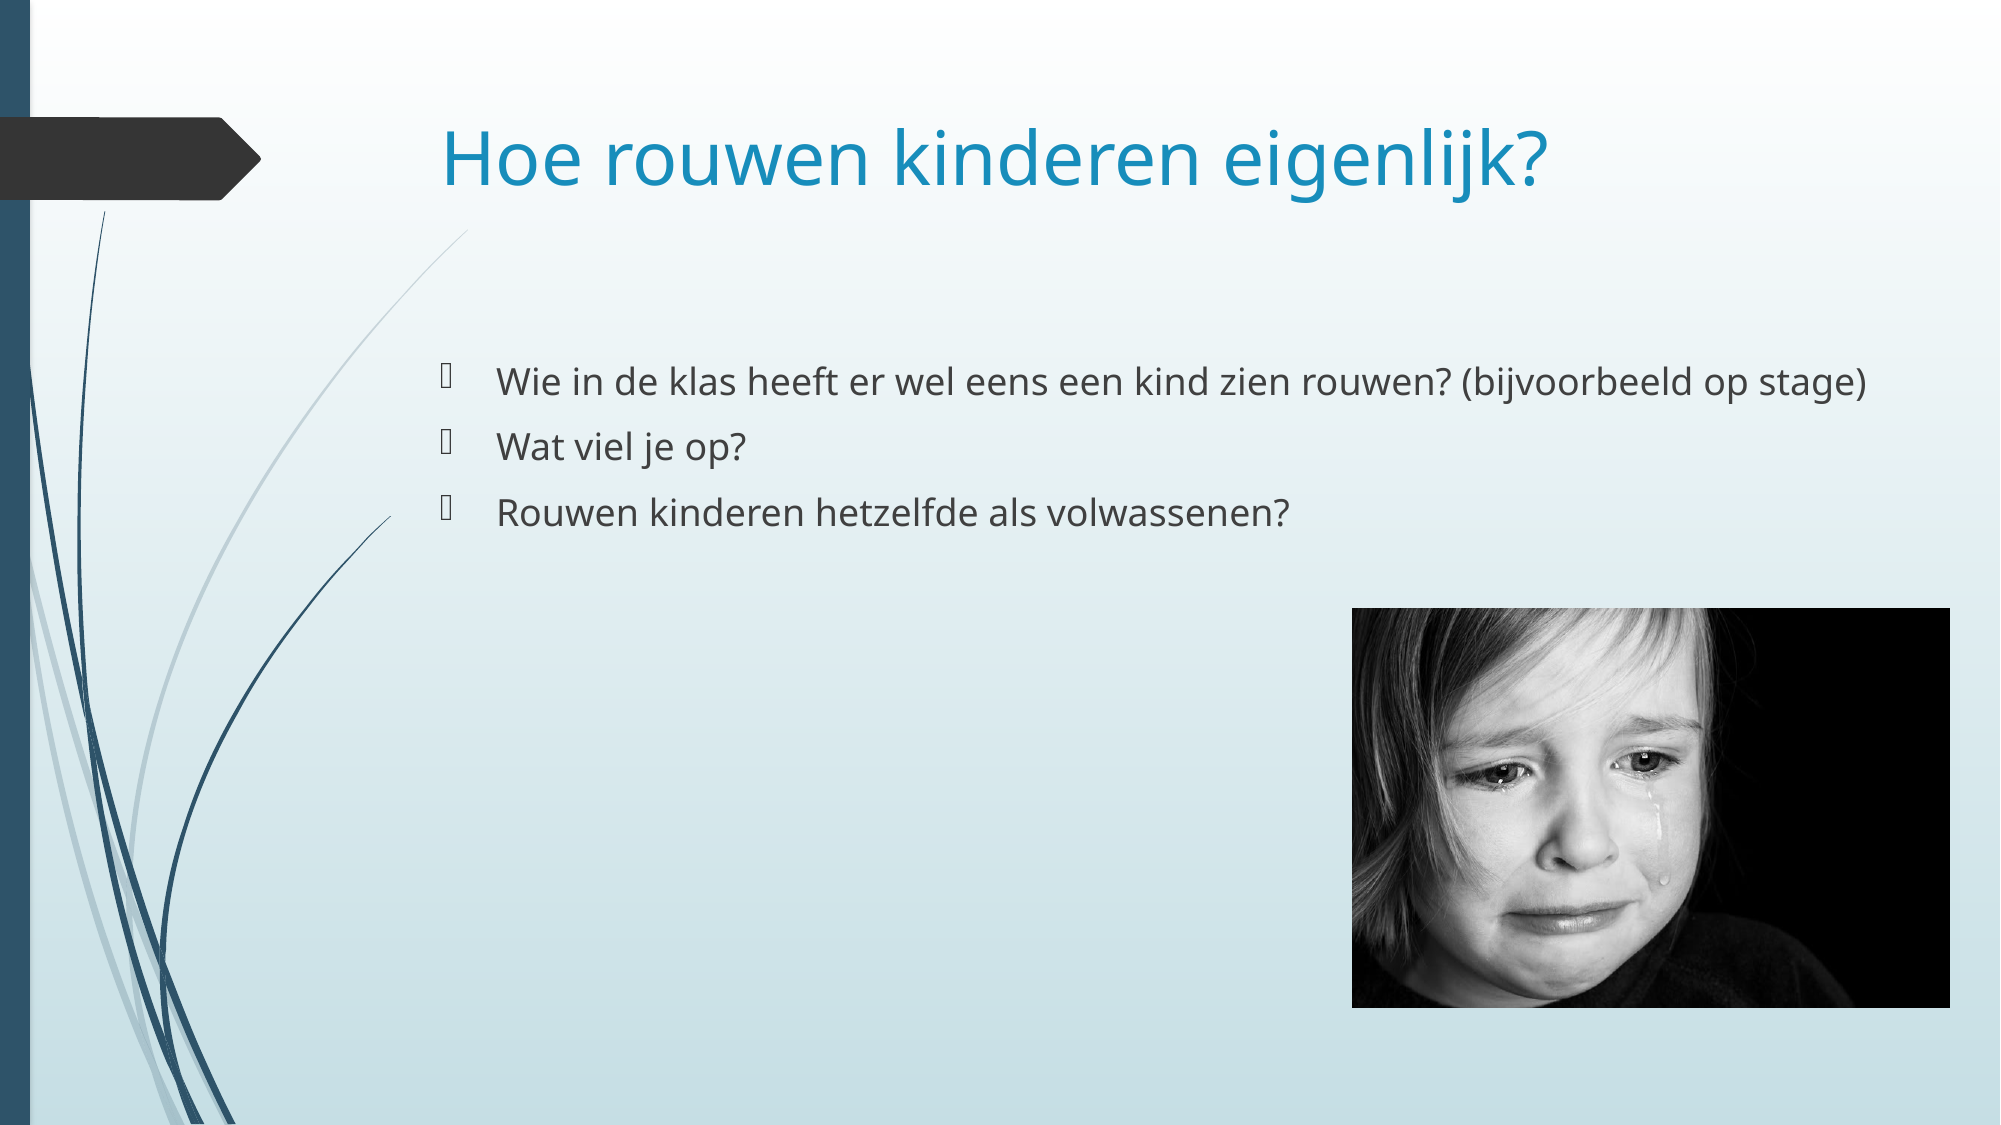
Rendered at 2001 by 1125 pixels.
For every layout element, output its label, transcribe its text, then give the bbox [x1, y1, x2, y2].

title Hoe rouwen kinderen eigenlijk? [425, 102, 1888, 313]
picture [1351, 608, 1951, 1008]
list Wie in de klas heeft er wel eens een kind zien rouwen? (bijvoorbeeld op stage) Wat viel je op? Rouwen kinderen hetzelfde als volwassenen? [424, 350, 1888, 970]
